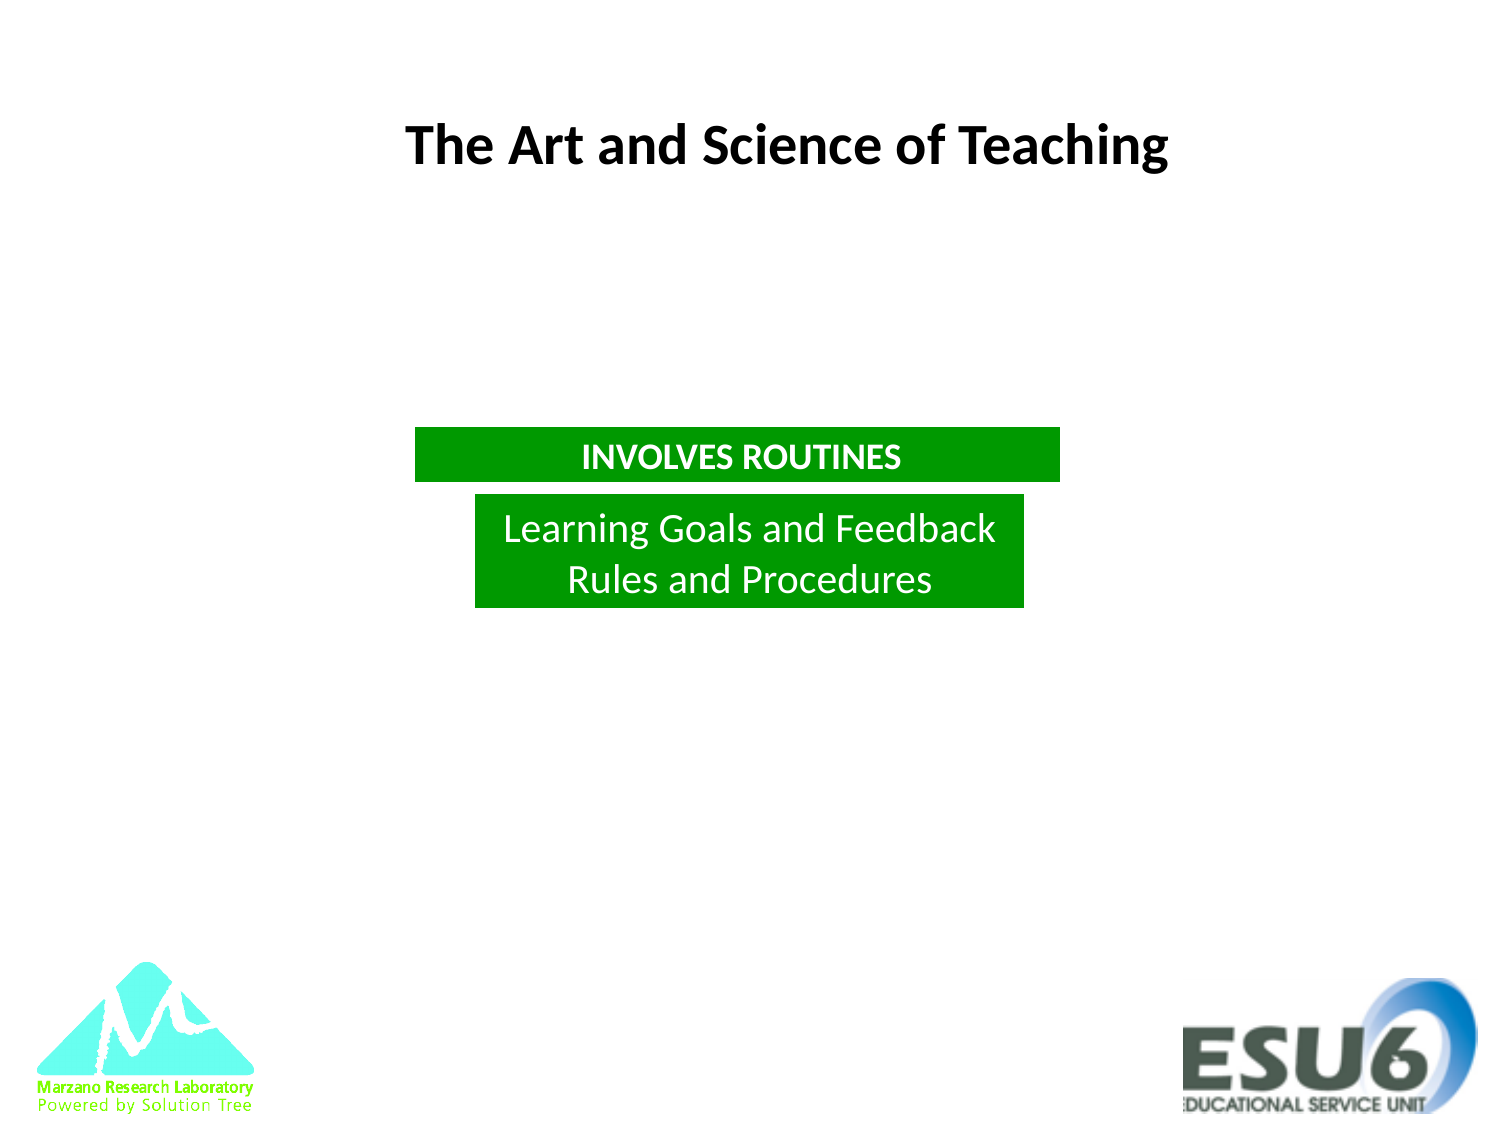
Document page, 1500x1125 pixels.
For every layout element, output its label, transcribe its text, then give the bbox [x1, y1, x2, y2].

text_box Learning Goals and Feedback Rules and Procedures [474, 493, 1025, 609]
picture [1183, 978, 1478, 1114]
text_box The Art and Science of Teaching [249, 0, 1325, 283]
text_box INVOLVES ROUTINES [412, 424, 1063, 485]
picture [37, 962, 254, 1114]
